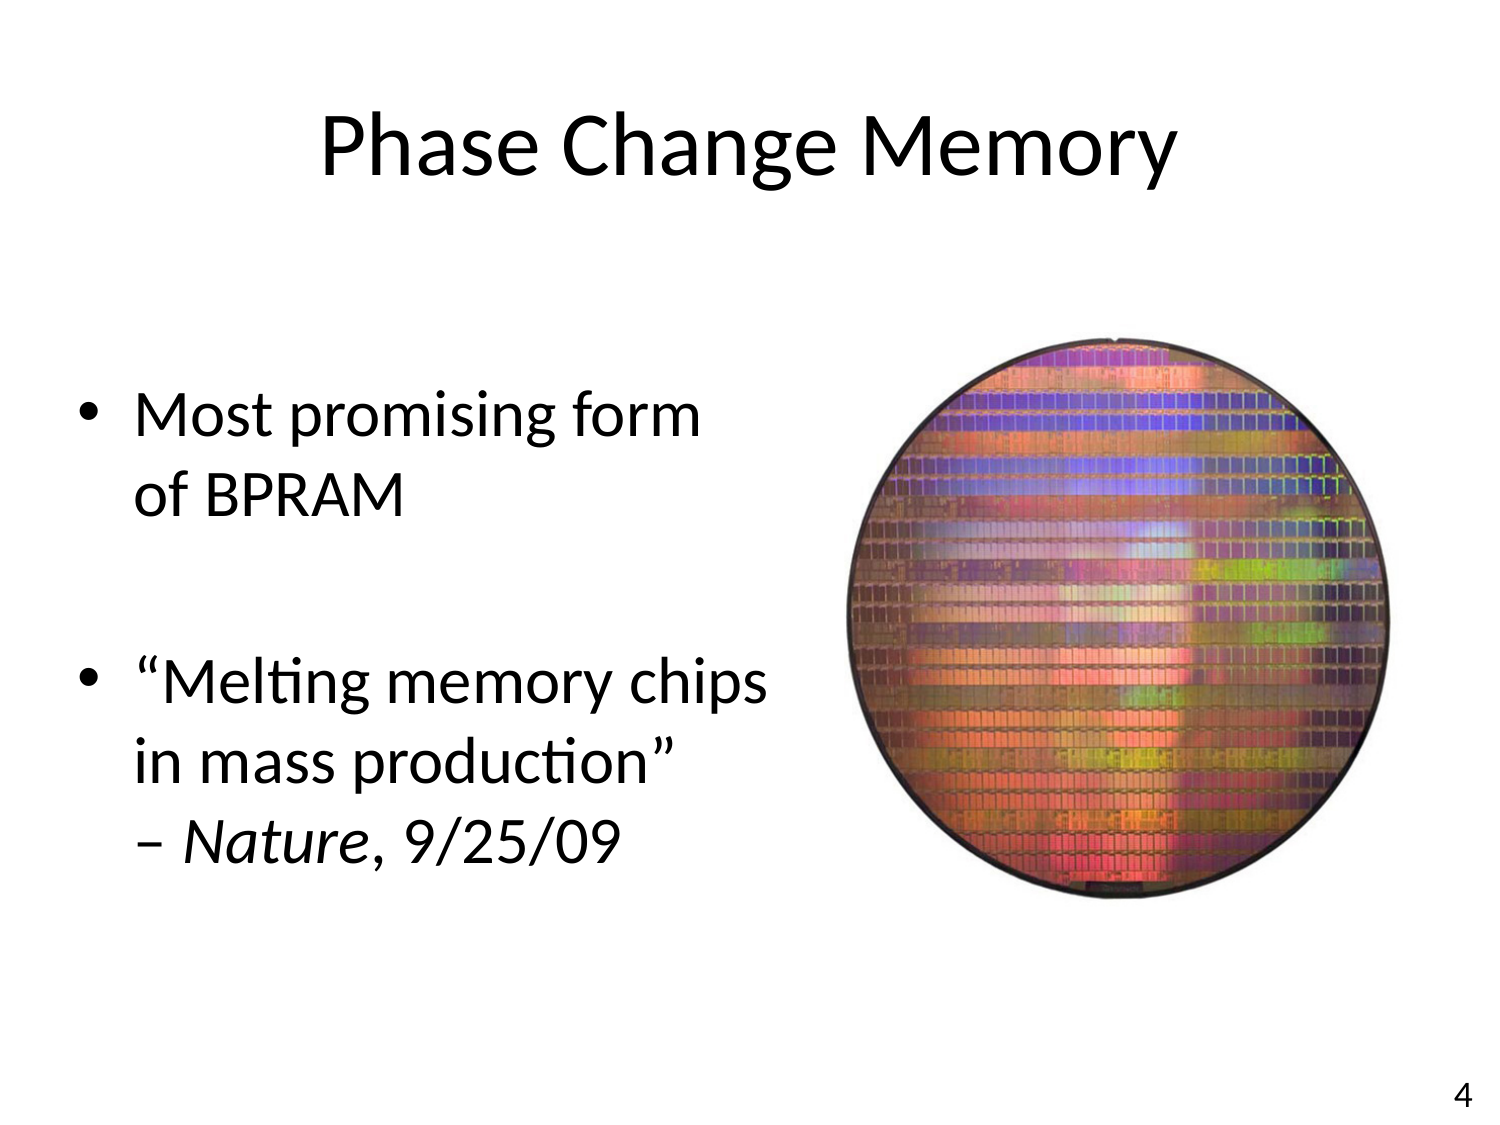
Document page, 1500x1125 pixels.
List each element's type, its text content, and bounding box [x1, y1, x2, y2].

title Phase Change Memory [75, 45, 1425, 233]
slide_number 4 [1137, 1062, 1488, 1123]
picture [812, 308, 1423, 926]
list Most promising form of BPRAM “Melting memory chips in mass production” – Nature, 9/25/09 [62, 362, 800, 913]
